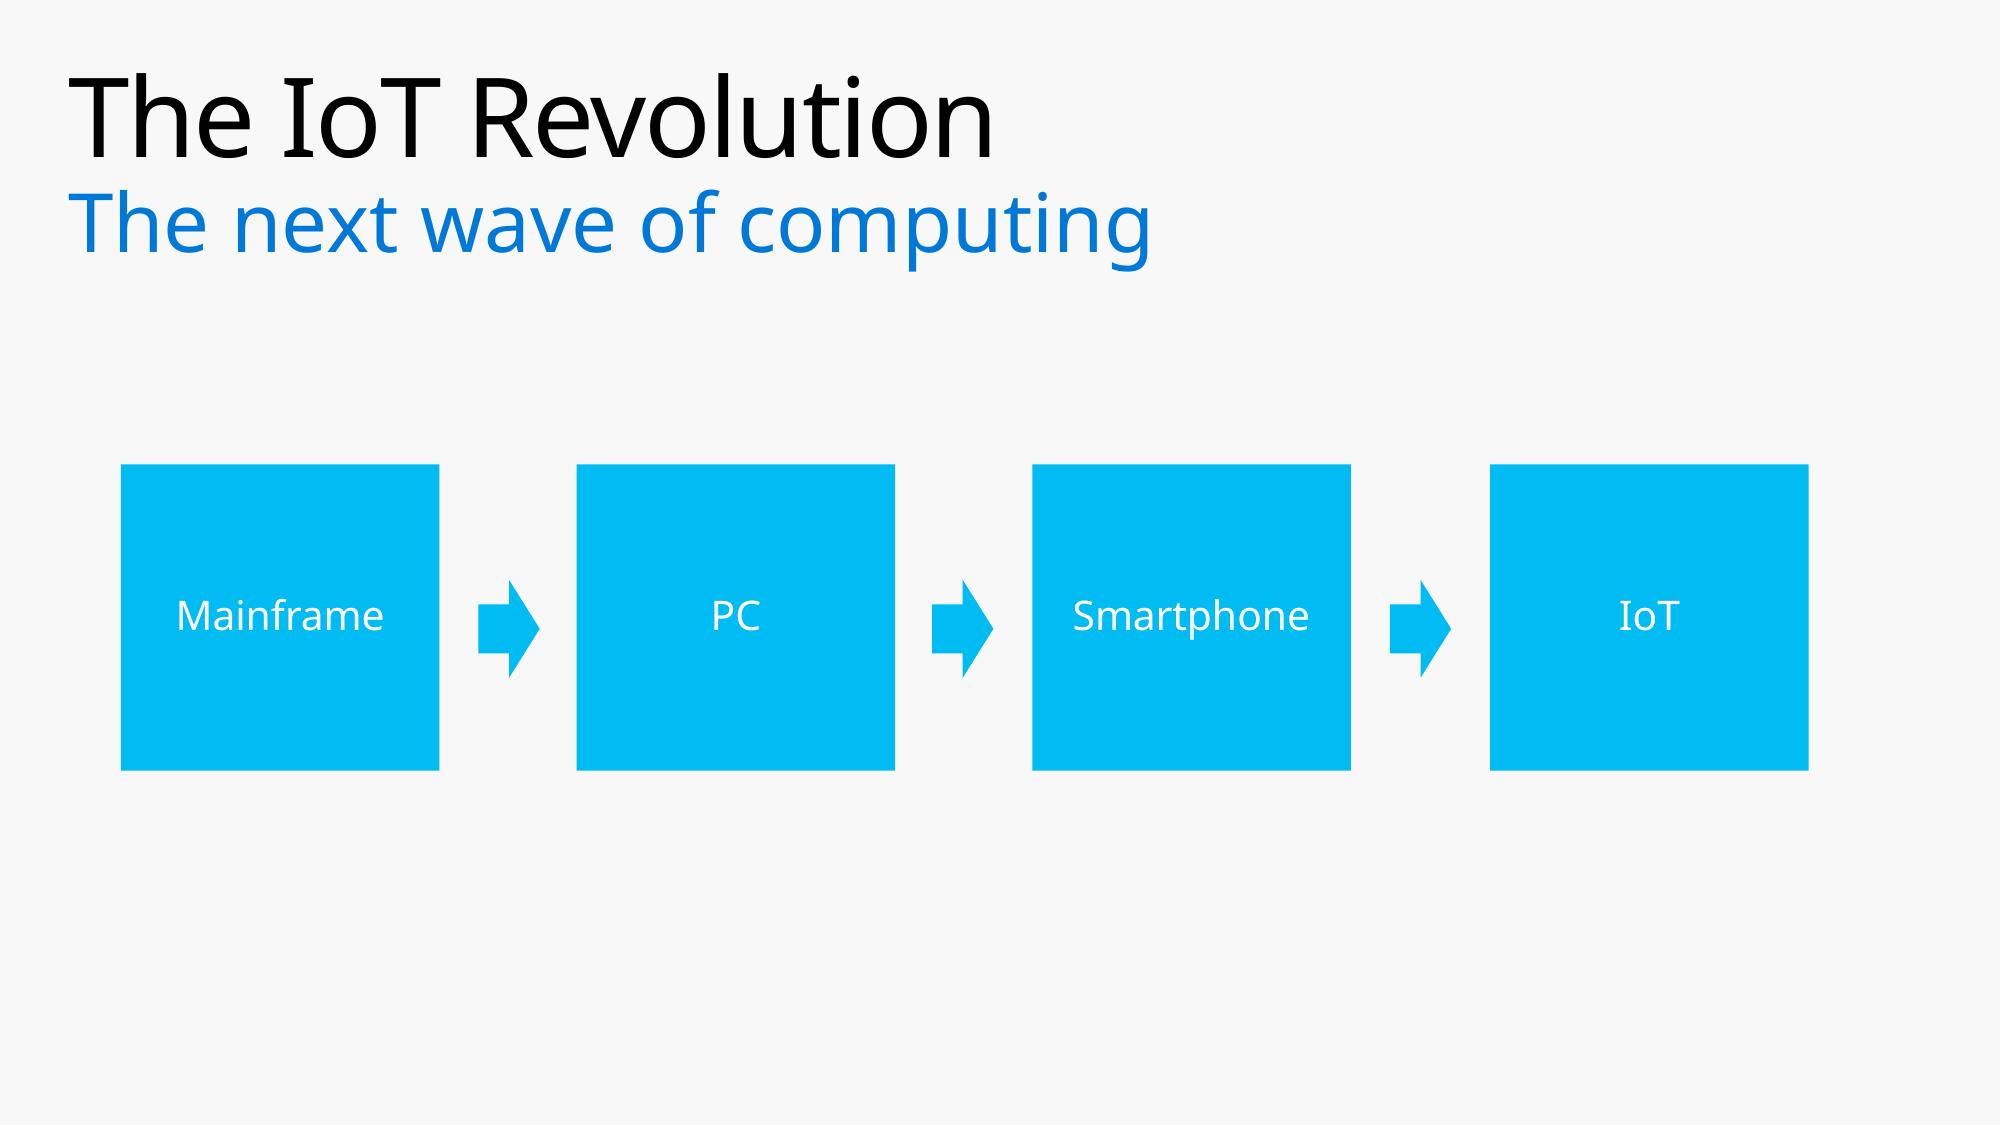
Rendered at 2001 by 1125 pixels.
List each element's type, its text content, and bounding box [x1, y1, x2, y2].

text_box [1389, 579, 1452, 679]
text_box [477, 579, 541, 679]
text_box Smartphone [1032, 464, 1352, 771]
text_box Mainframe [120, 464, 440, 771]
text_box [931, 579, 995, 679]
title The IoT Revolution The next wave of computing [44, 47, 1957, 196]
text_box IoT [1489, 464, 1810, 771]
text_box PC [576, 464, 896, 771]
